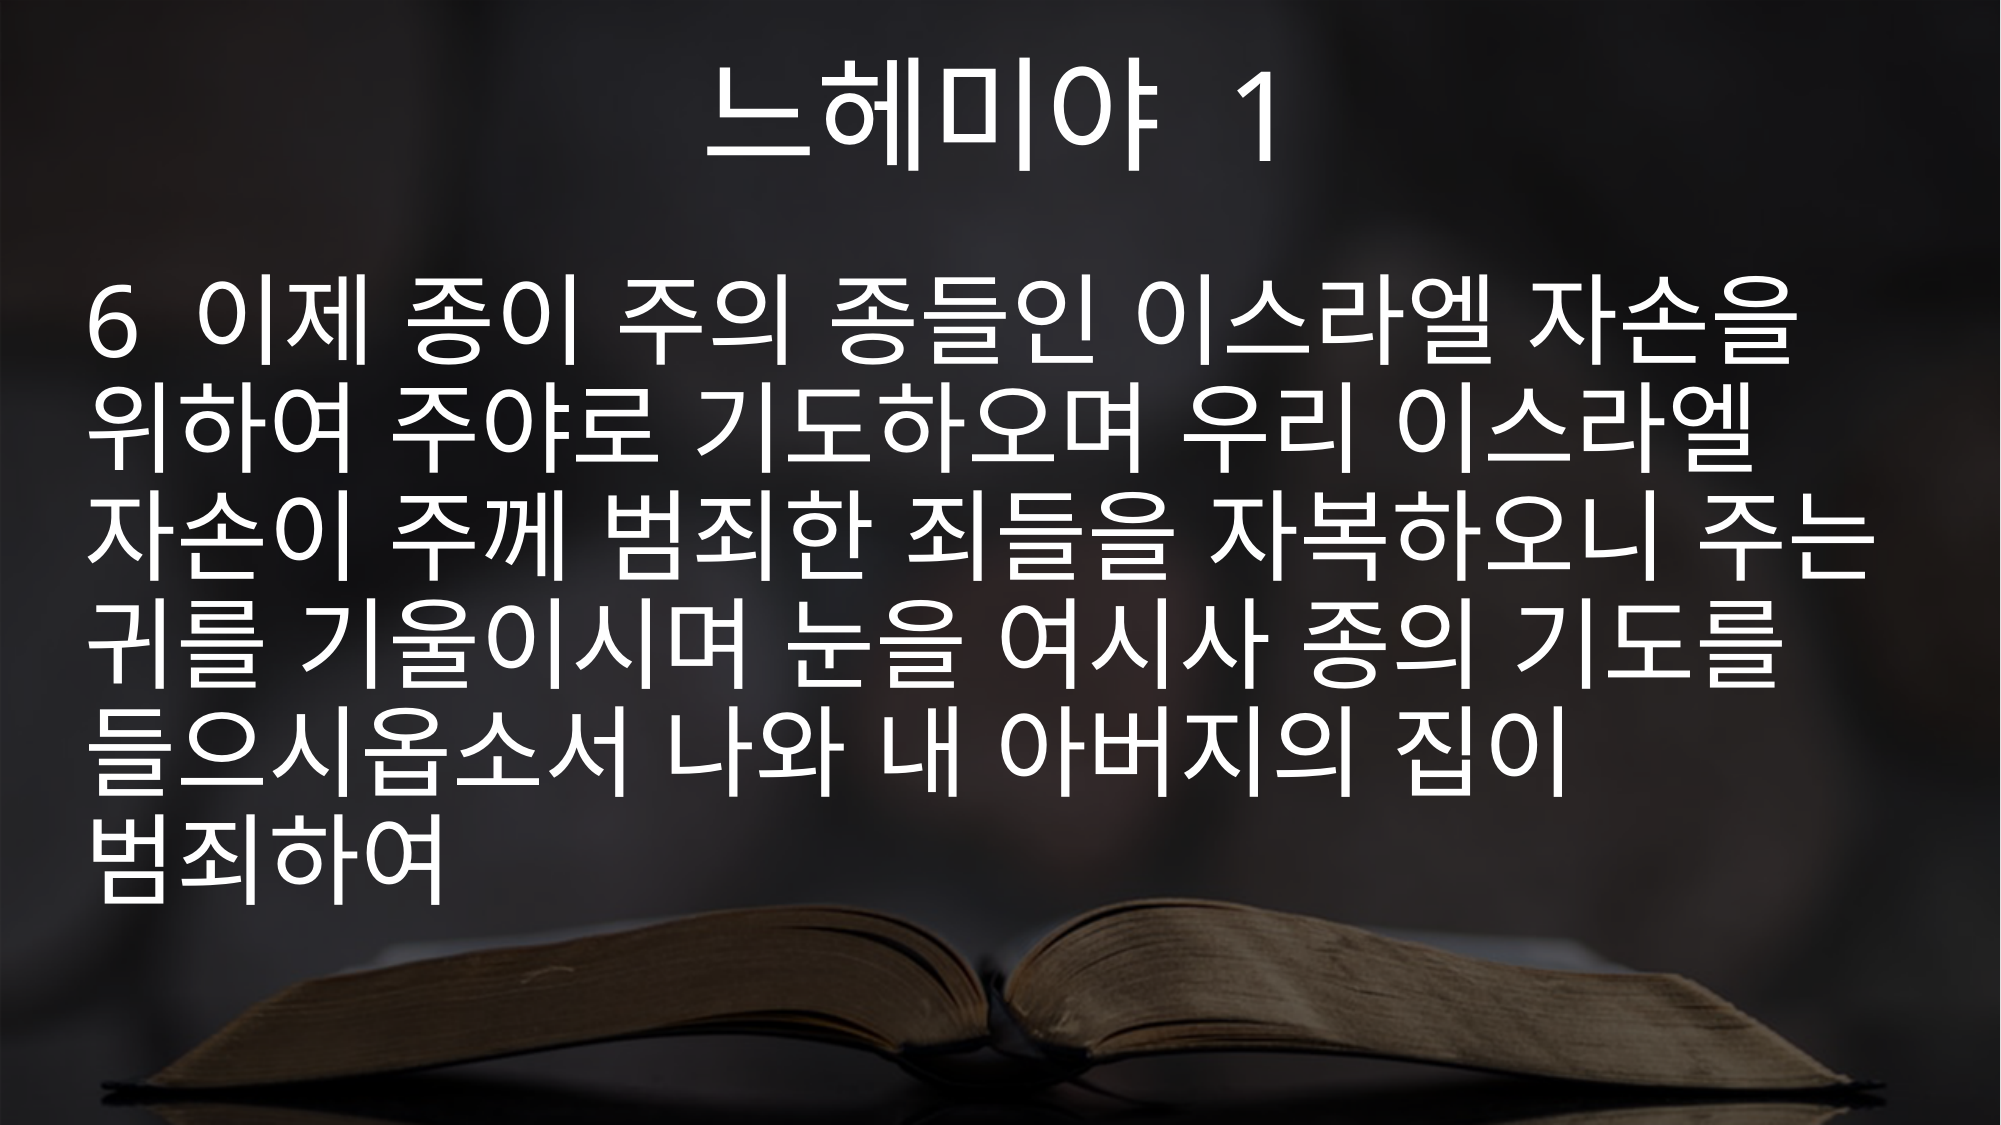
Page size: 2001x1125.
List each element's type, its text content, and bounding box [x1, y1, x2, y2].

picture [0, 0, 2001, 1125]
footer 느헤미야 1 [0, 32, 2000, 192]
list 6 이제 종이 주의 종들인 이스라엘 자손을 위하여 주야로 기도하오며 우리 이스라엘 자손이 주께 범죄한 죄들을 자복하오니 주는 귀를 기울이시며 눈을 여시사 종의 기도를 들으시옵소서 나와 내 아버지의 집이 범죄하여 [69, 263, 1953, 423]
